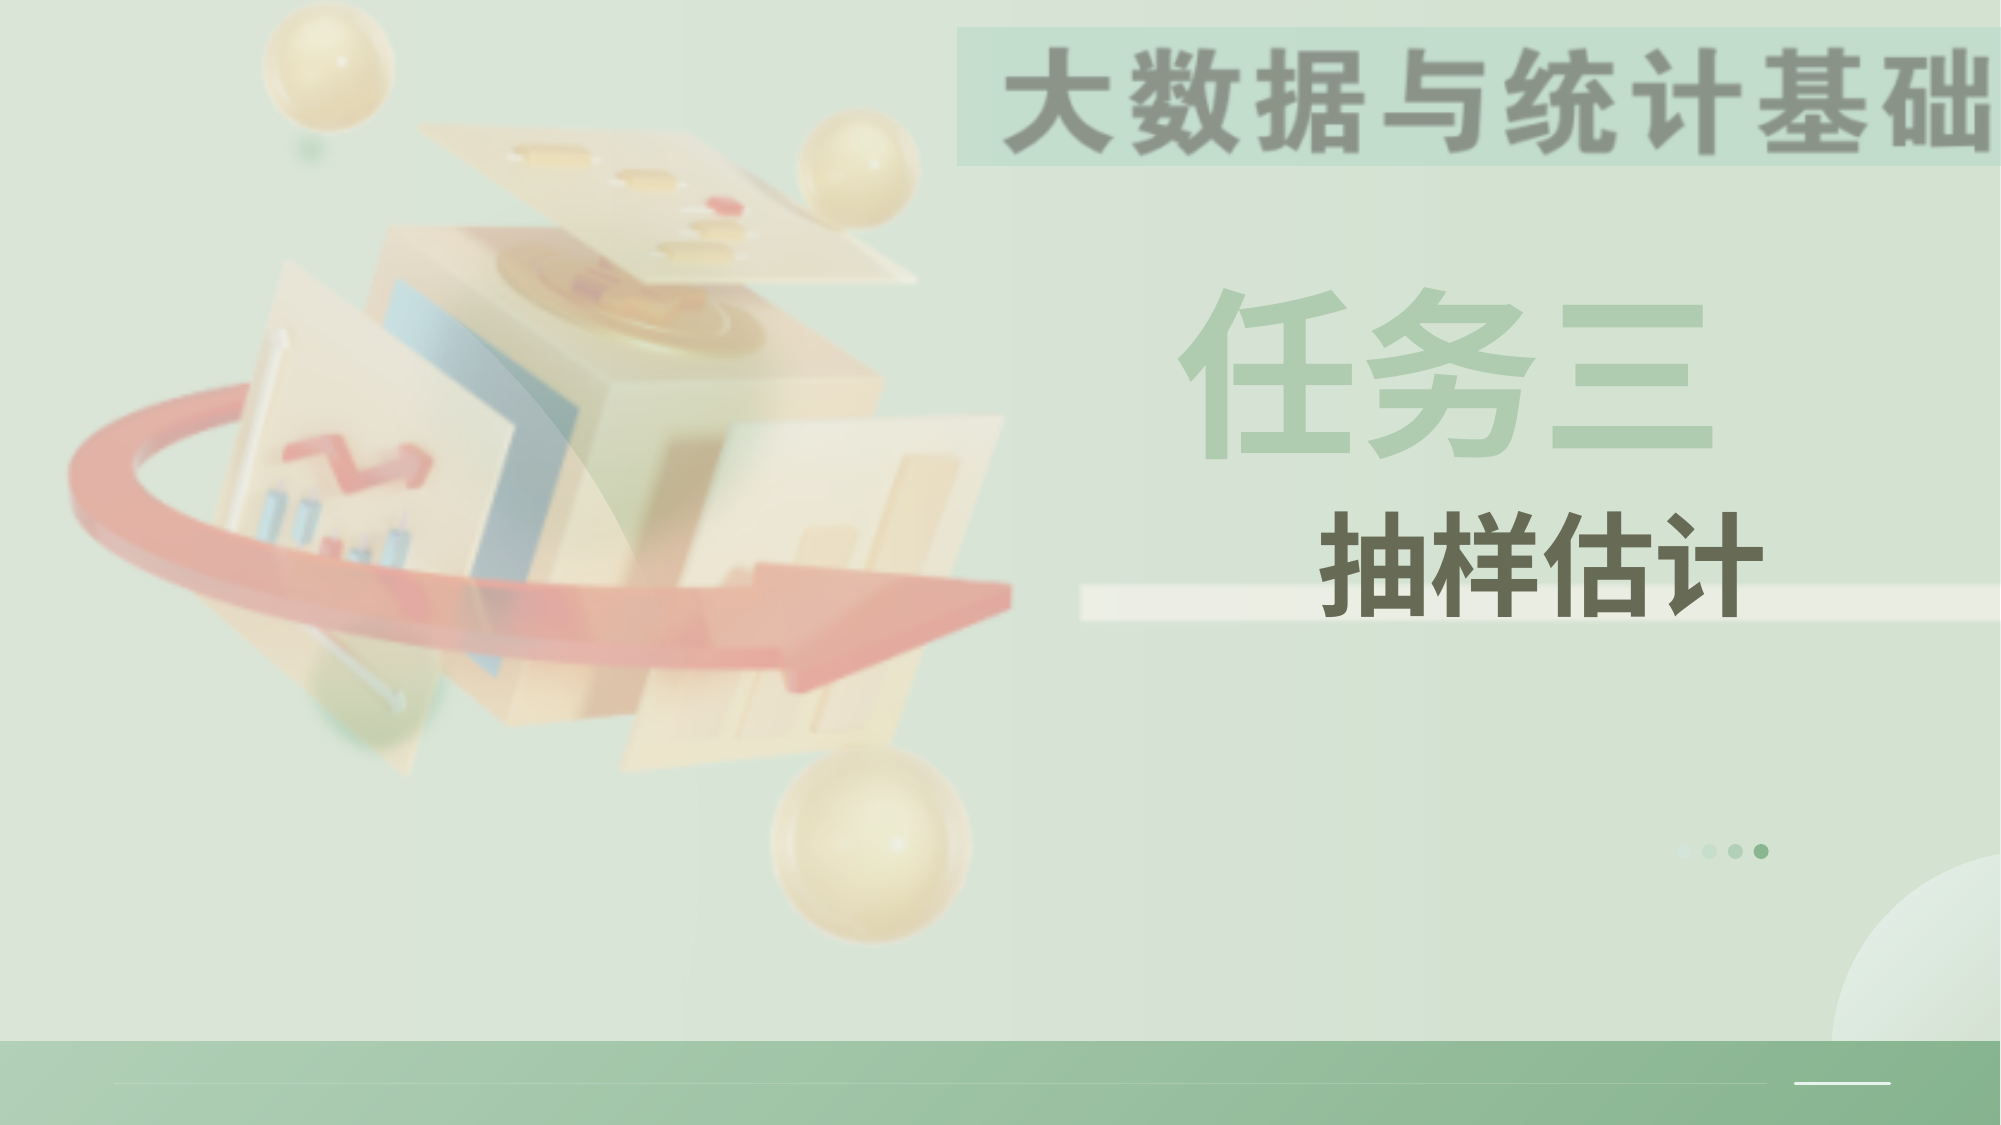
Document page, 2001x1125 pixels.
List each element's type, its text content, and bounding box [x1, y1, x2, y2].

list 任务三 [870, 182, 1767, 480]
title 抽样估计 [800, 495, 1768, 833]
